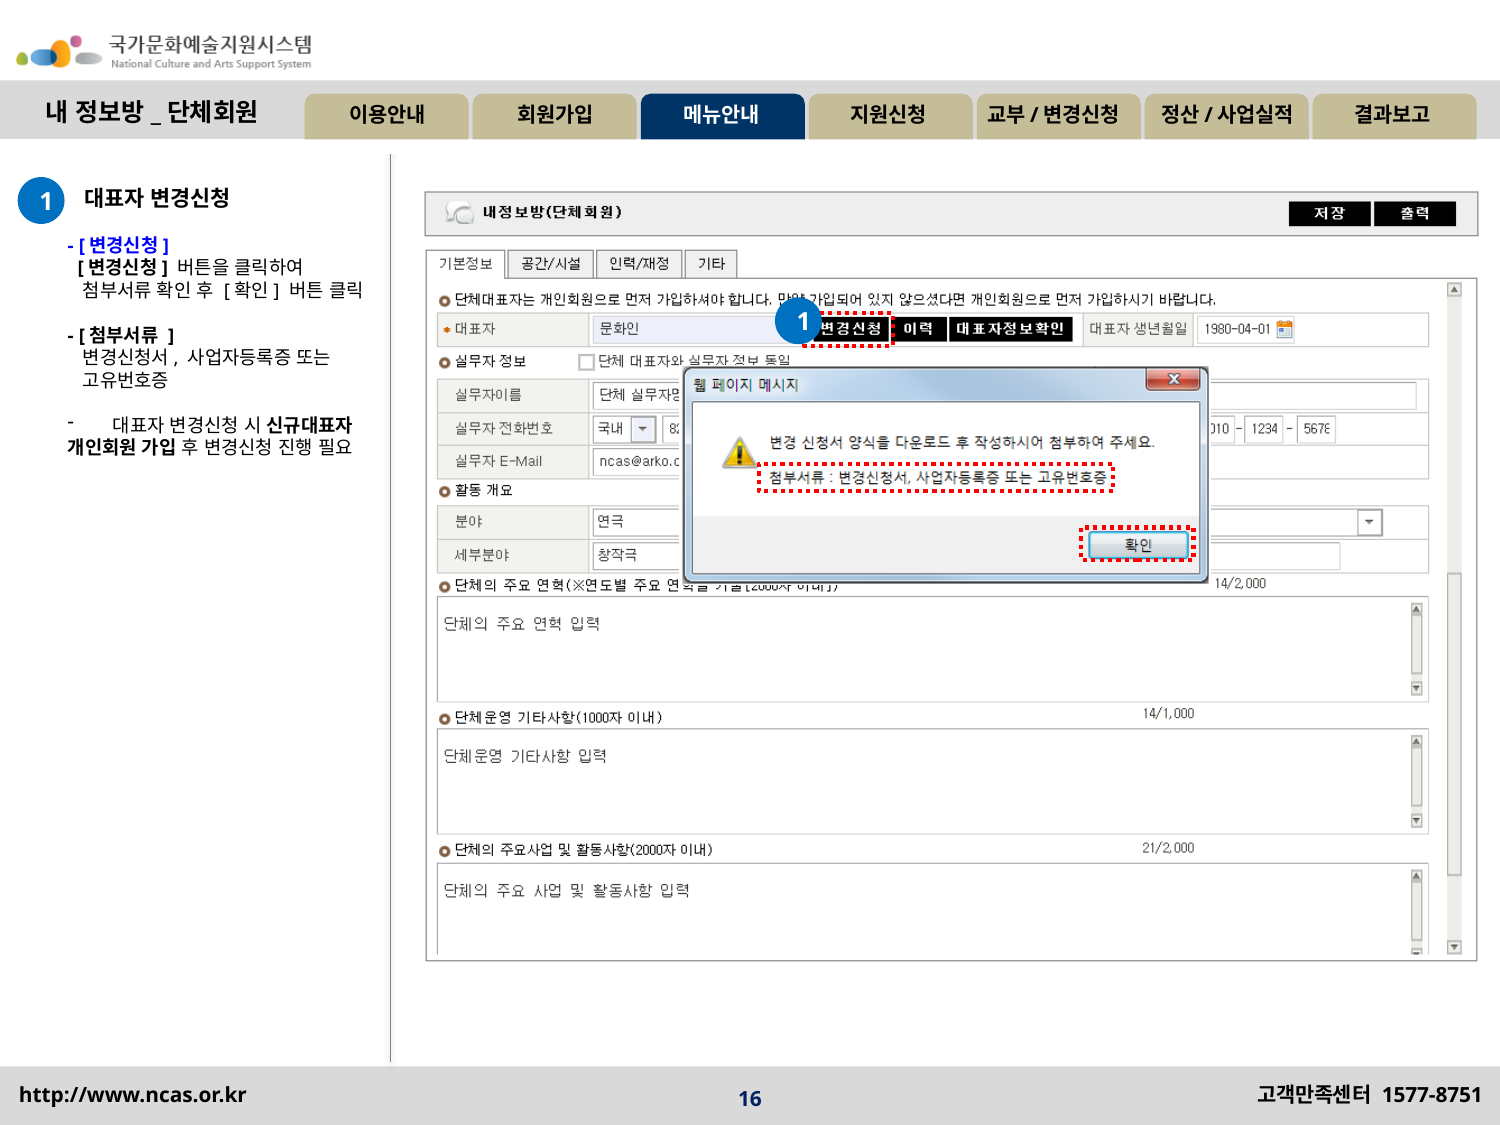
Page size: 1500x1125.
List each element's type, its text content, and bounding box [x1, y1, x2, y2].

picture [418, 186, 1483, 967]
text_box 내 정보방_단체회원 [31, 89, 274, 135]
text_box 대표자 변경신청 - [변경신청] [변경신청] 버튼을 클릭하여 첨부서류 확인 후 [확인] 버튼 클릭 - [첨부서류 ] 변경신청서, 사업자등록증 또는 고유번호증 대표자 변경신청 시 신규대표자 개인회원 가입 후 변경신청 진행 필요 [52, 177, 396, 466]
picture [6, 24, 324, 77]
text_box 1 [15, 174, 52, 227]
